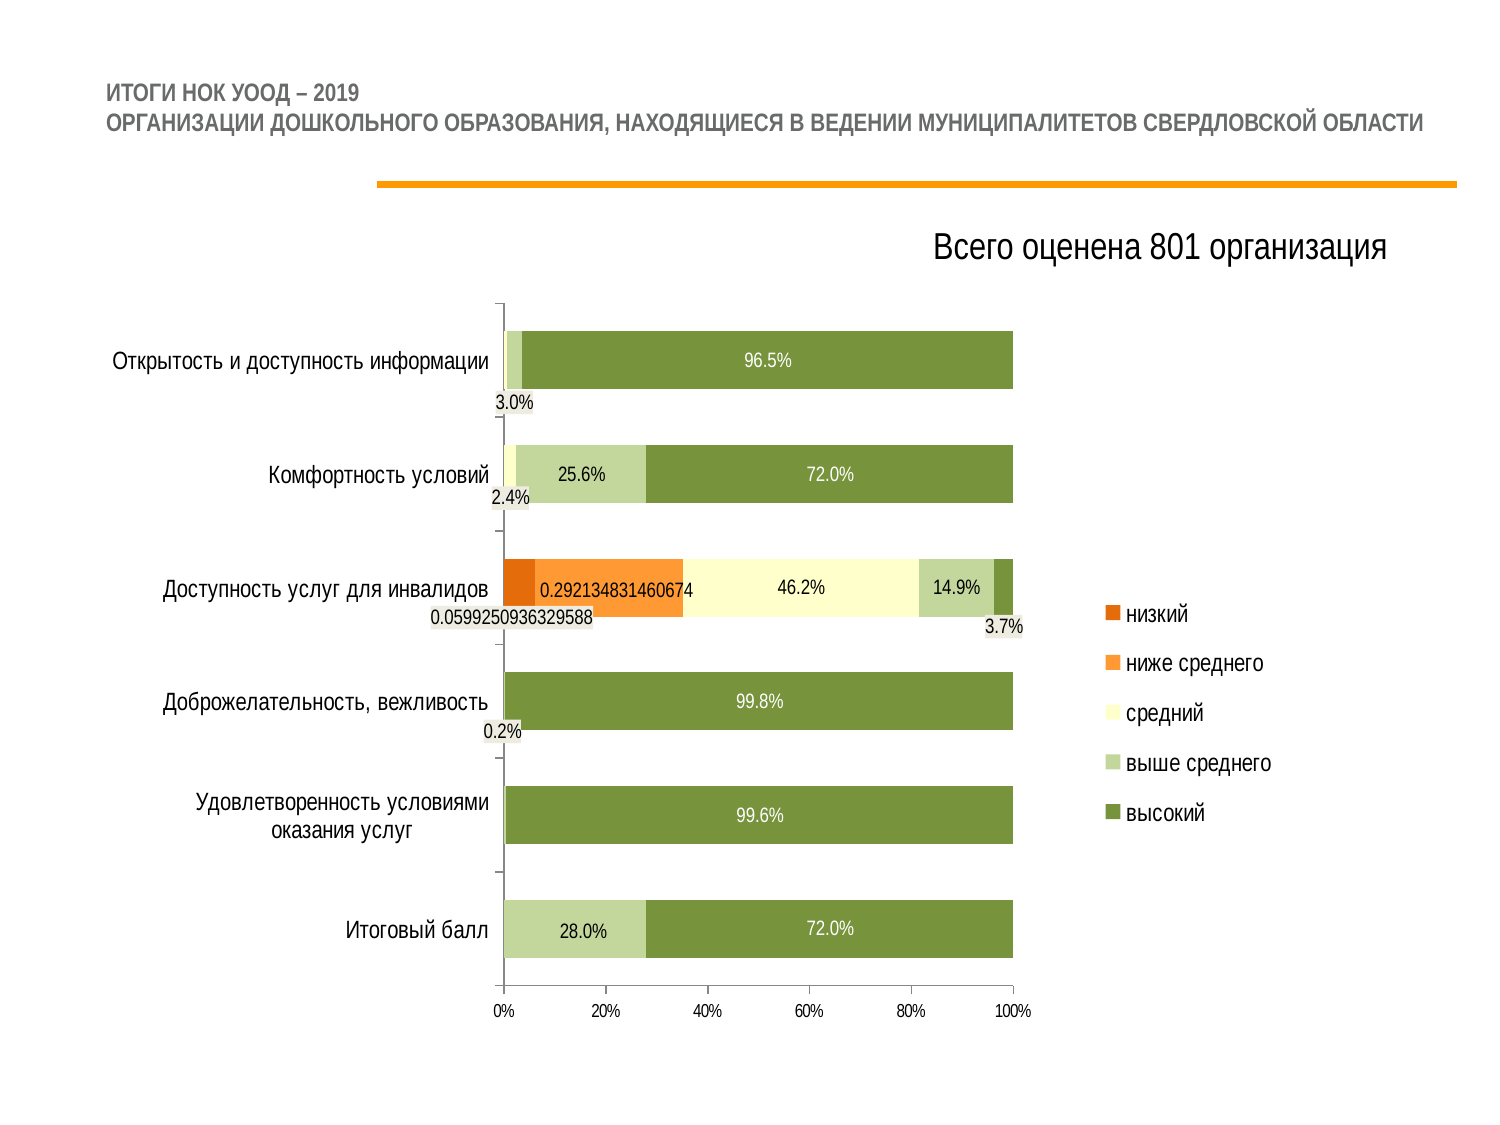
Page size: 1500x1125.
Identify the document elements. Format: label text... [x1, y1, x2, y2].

title ИТОГИ НОК УООД – 2019 Организации дошкольного образования, находящиеся в ведении муниципалитетов Свердловской области [91, 63, 1441, 149]
text_box Всего оценена 801 организация [918, 214, 1473, 275]
chart [111, 274, 1318, 1083]
